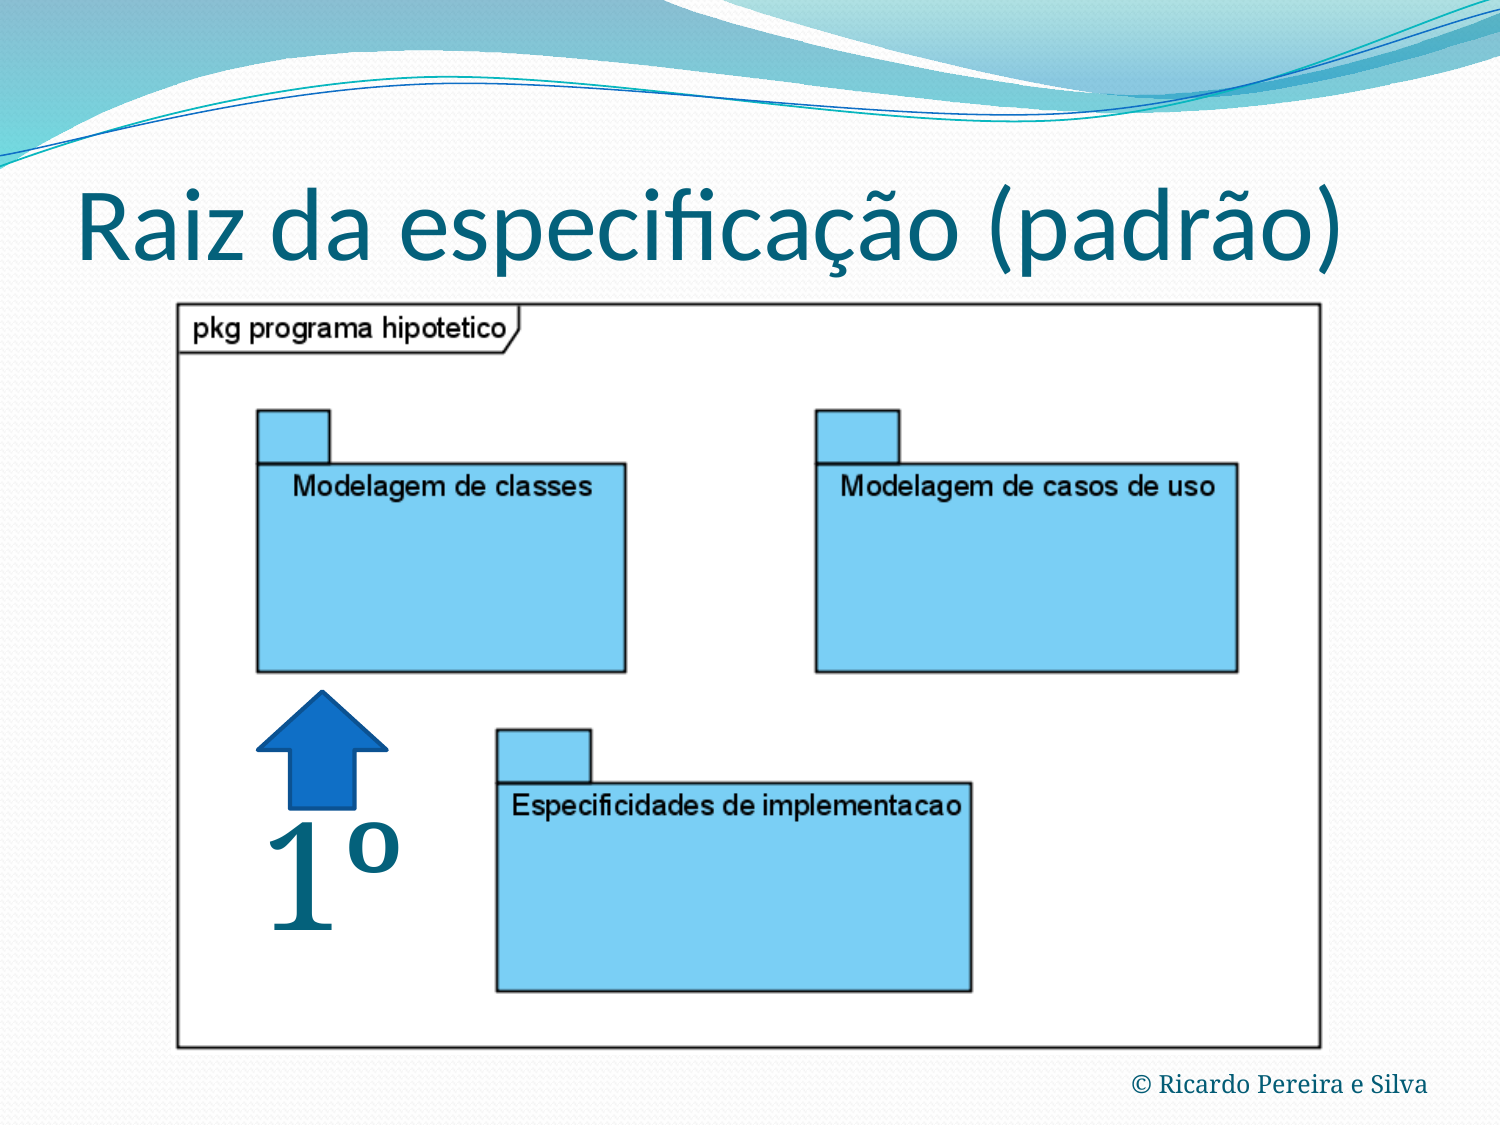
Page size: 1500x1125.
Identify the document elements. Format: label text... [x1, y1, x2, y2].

title Raiz da especificação (padrão) [75, 115, 1425, 282]
picture [171, 299, 1329, 1055]
footer © Ricardo Pereira e Silva [1101, 1042, 1429, 1103]
